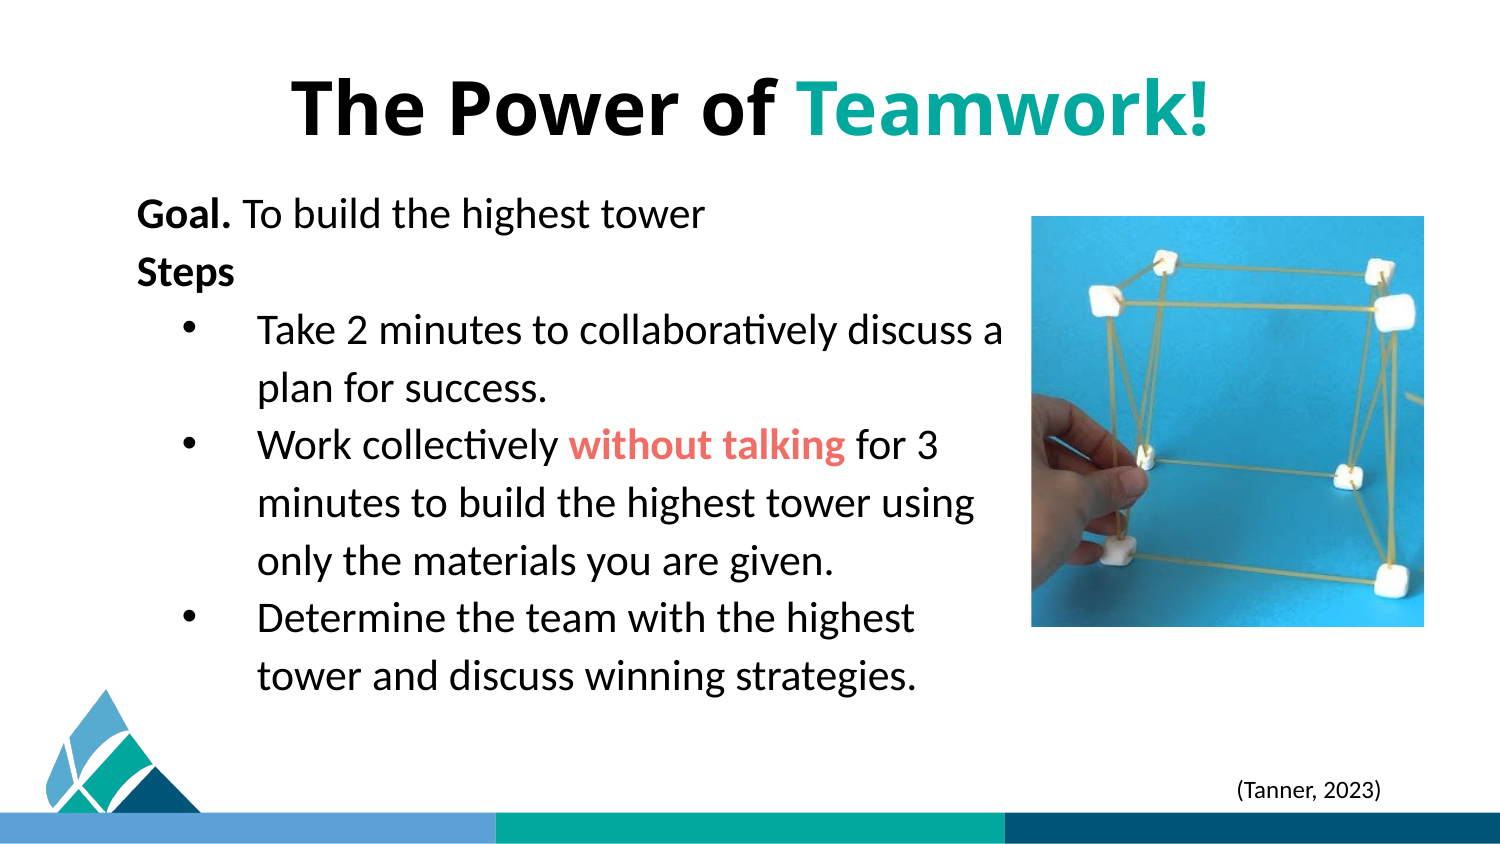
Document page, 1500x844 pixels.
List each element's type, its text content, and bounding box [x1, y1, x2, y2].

text_box (Tanner, 2023) [73, 766, 1397, 811]
list Goal. To build the highest tower Steps Take 2 minutes to collaboratively discuss a plan for success. Work collectively without talking for 3 minutes to build the highest tower using only the materials you are given. Determine the team with the highest tower and discuss winning strategies. [103, 165, 1032, 666]
picture [46, 689, 201, 813]
title The Power of Teamwork! [103, 44, 1397, 180]
picture [1031, 216, 1425, 628]
